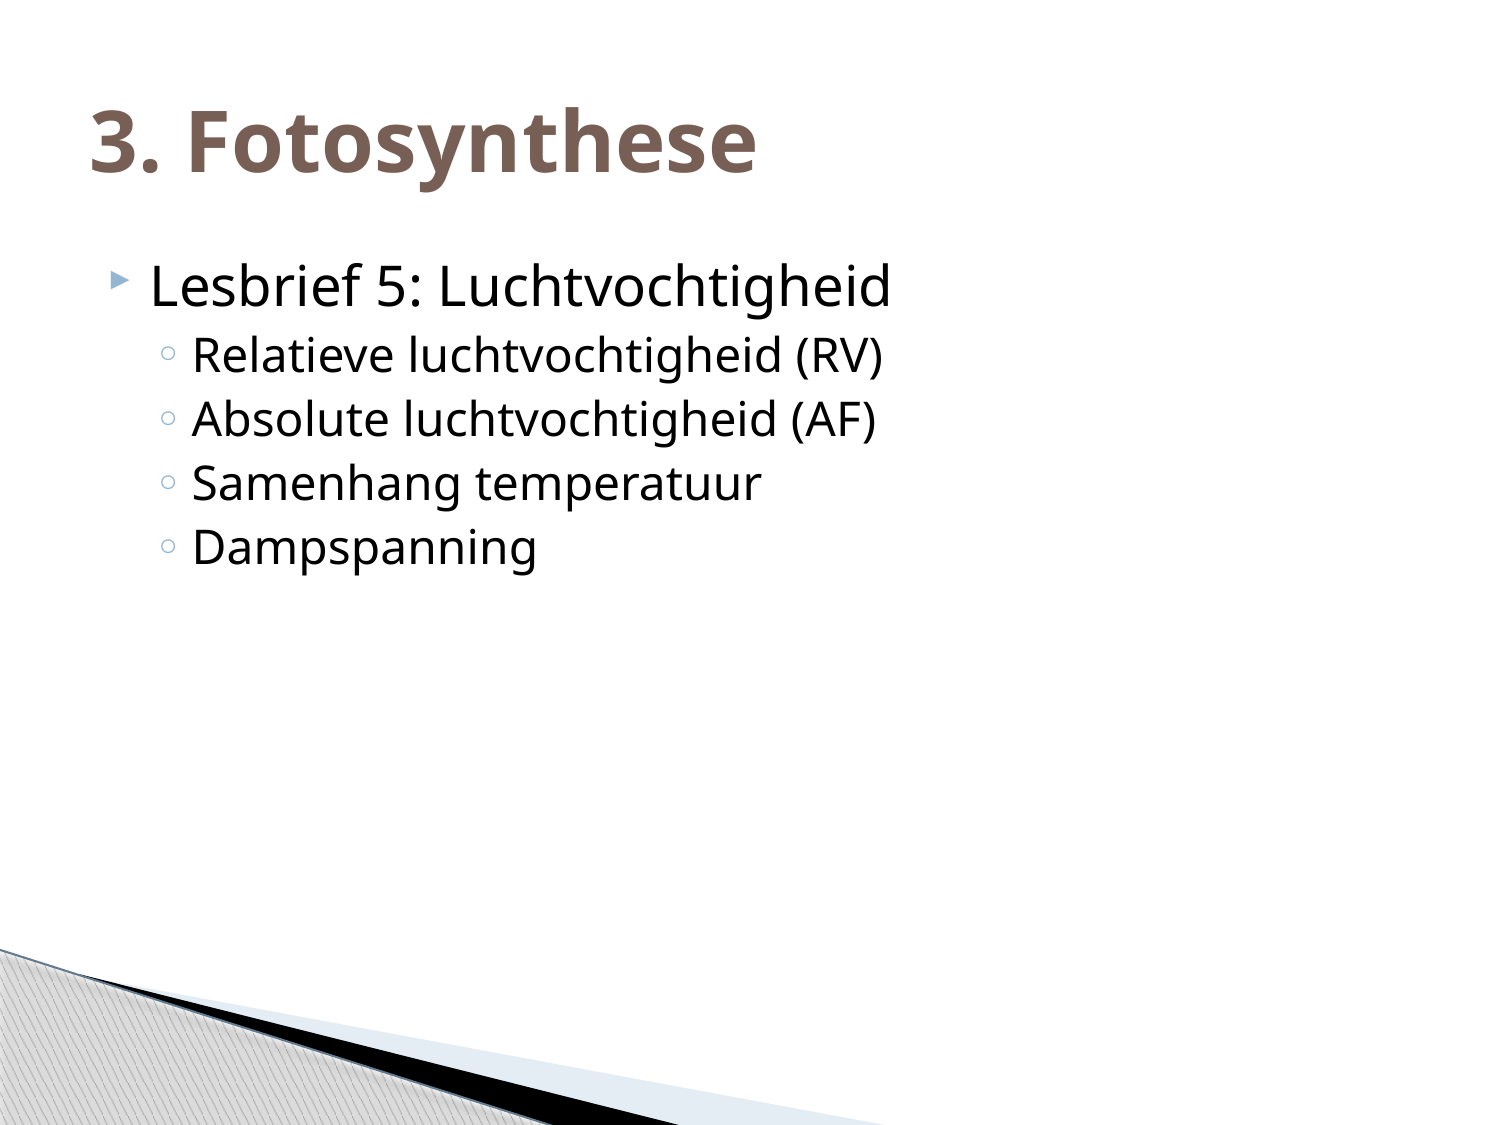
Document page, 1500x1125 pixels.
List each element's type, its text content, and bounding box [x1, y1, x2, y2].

list Lesbrief 5: Luchtvochtigheid Relatieve luchtvochtigheid (RV) Absolute luchtvochtigheid (AF) Samenhang temperatuur Dampspanning [75, 243, 1425, 986]
title 3. Fotosynthese [75, 45, 1425, 233]
